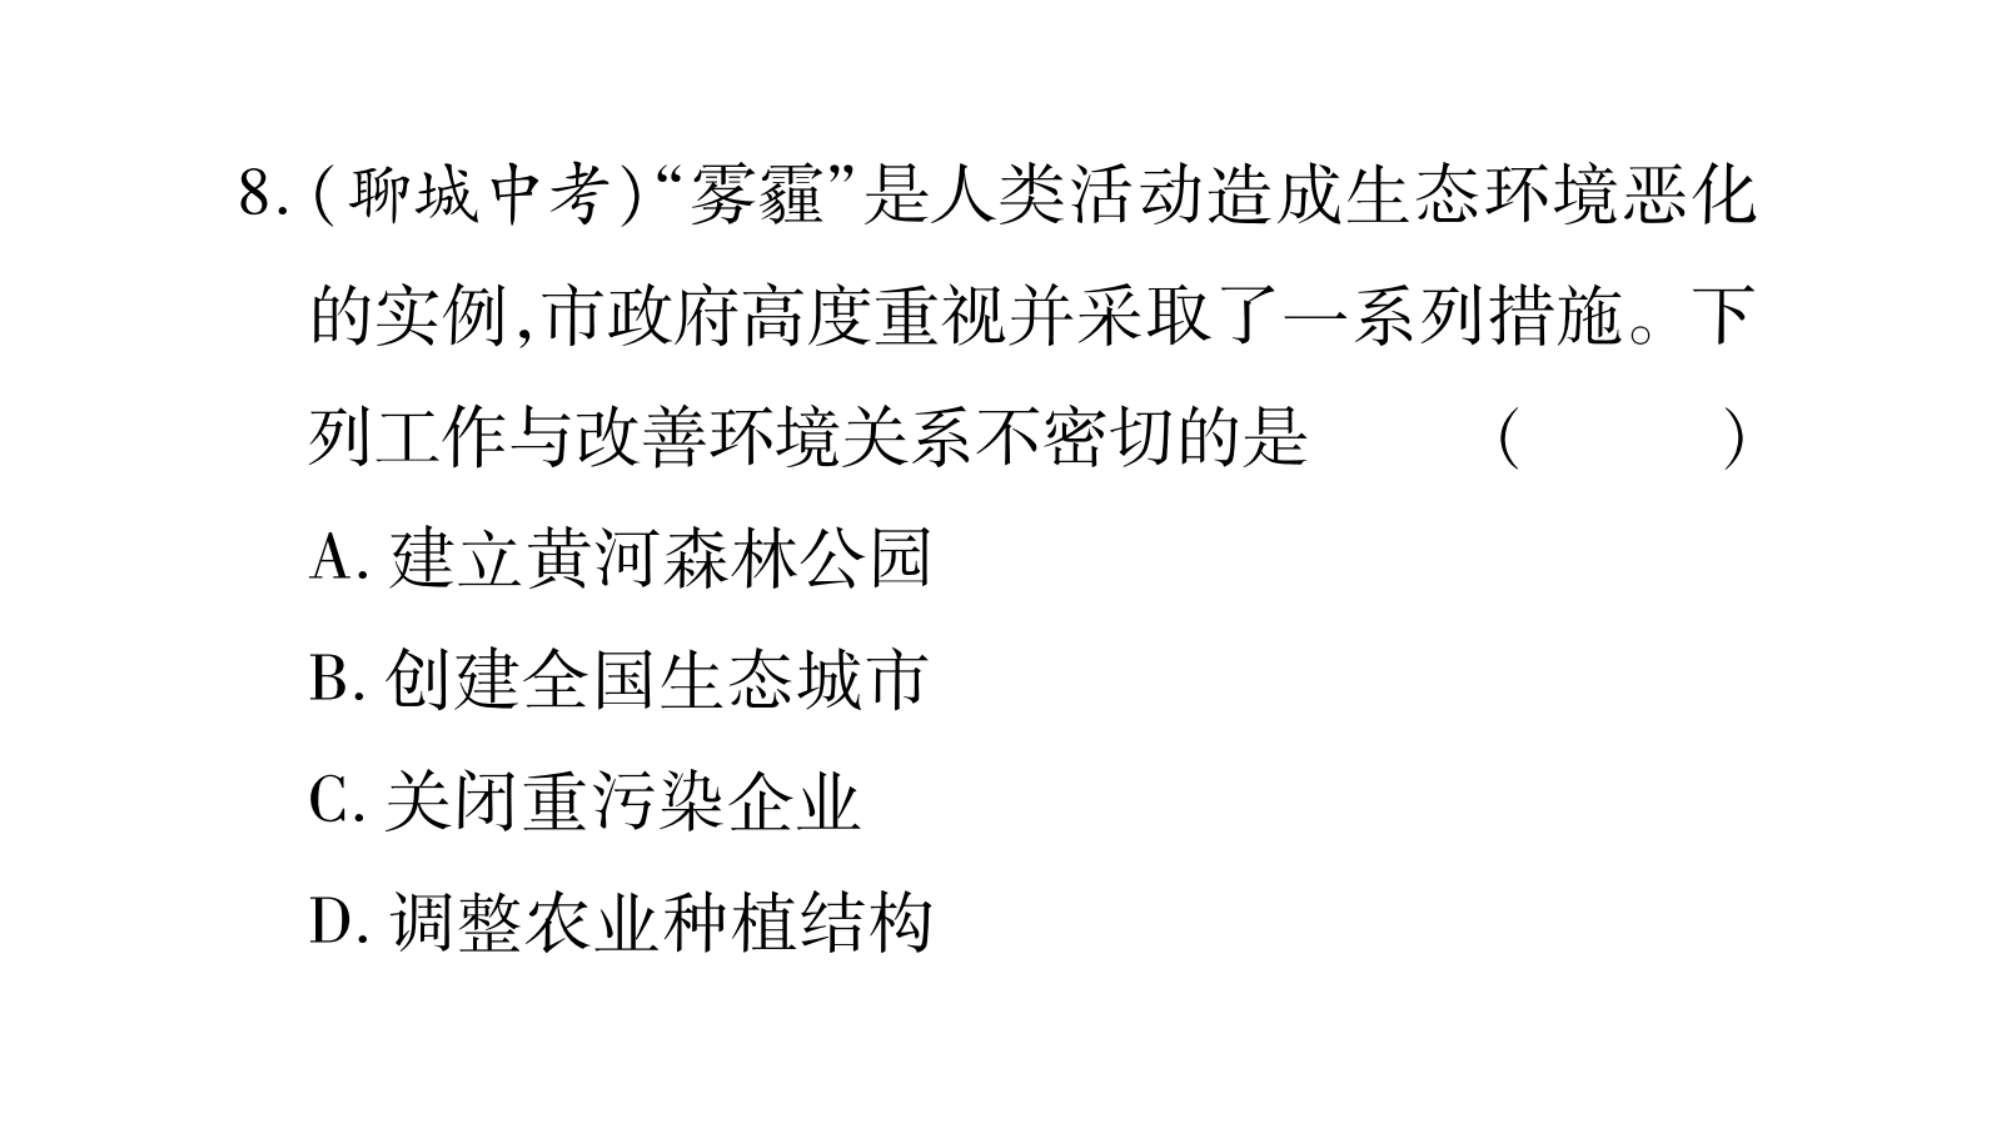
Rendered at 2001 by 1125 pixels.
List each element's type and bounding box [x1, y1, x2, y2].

picture [223, 152, 1777, 973]
